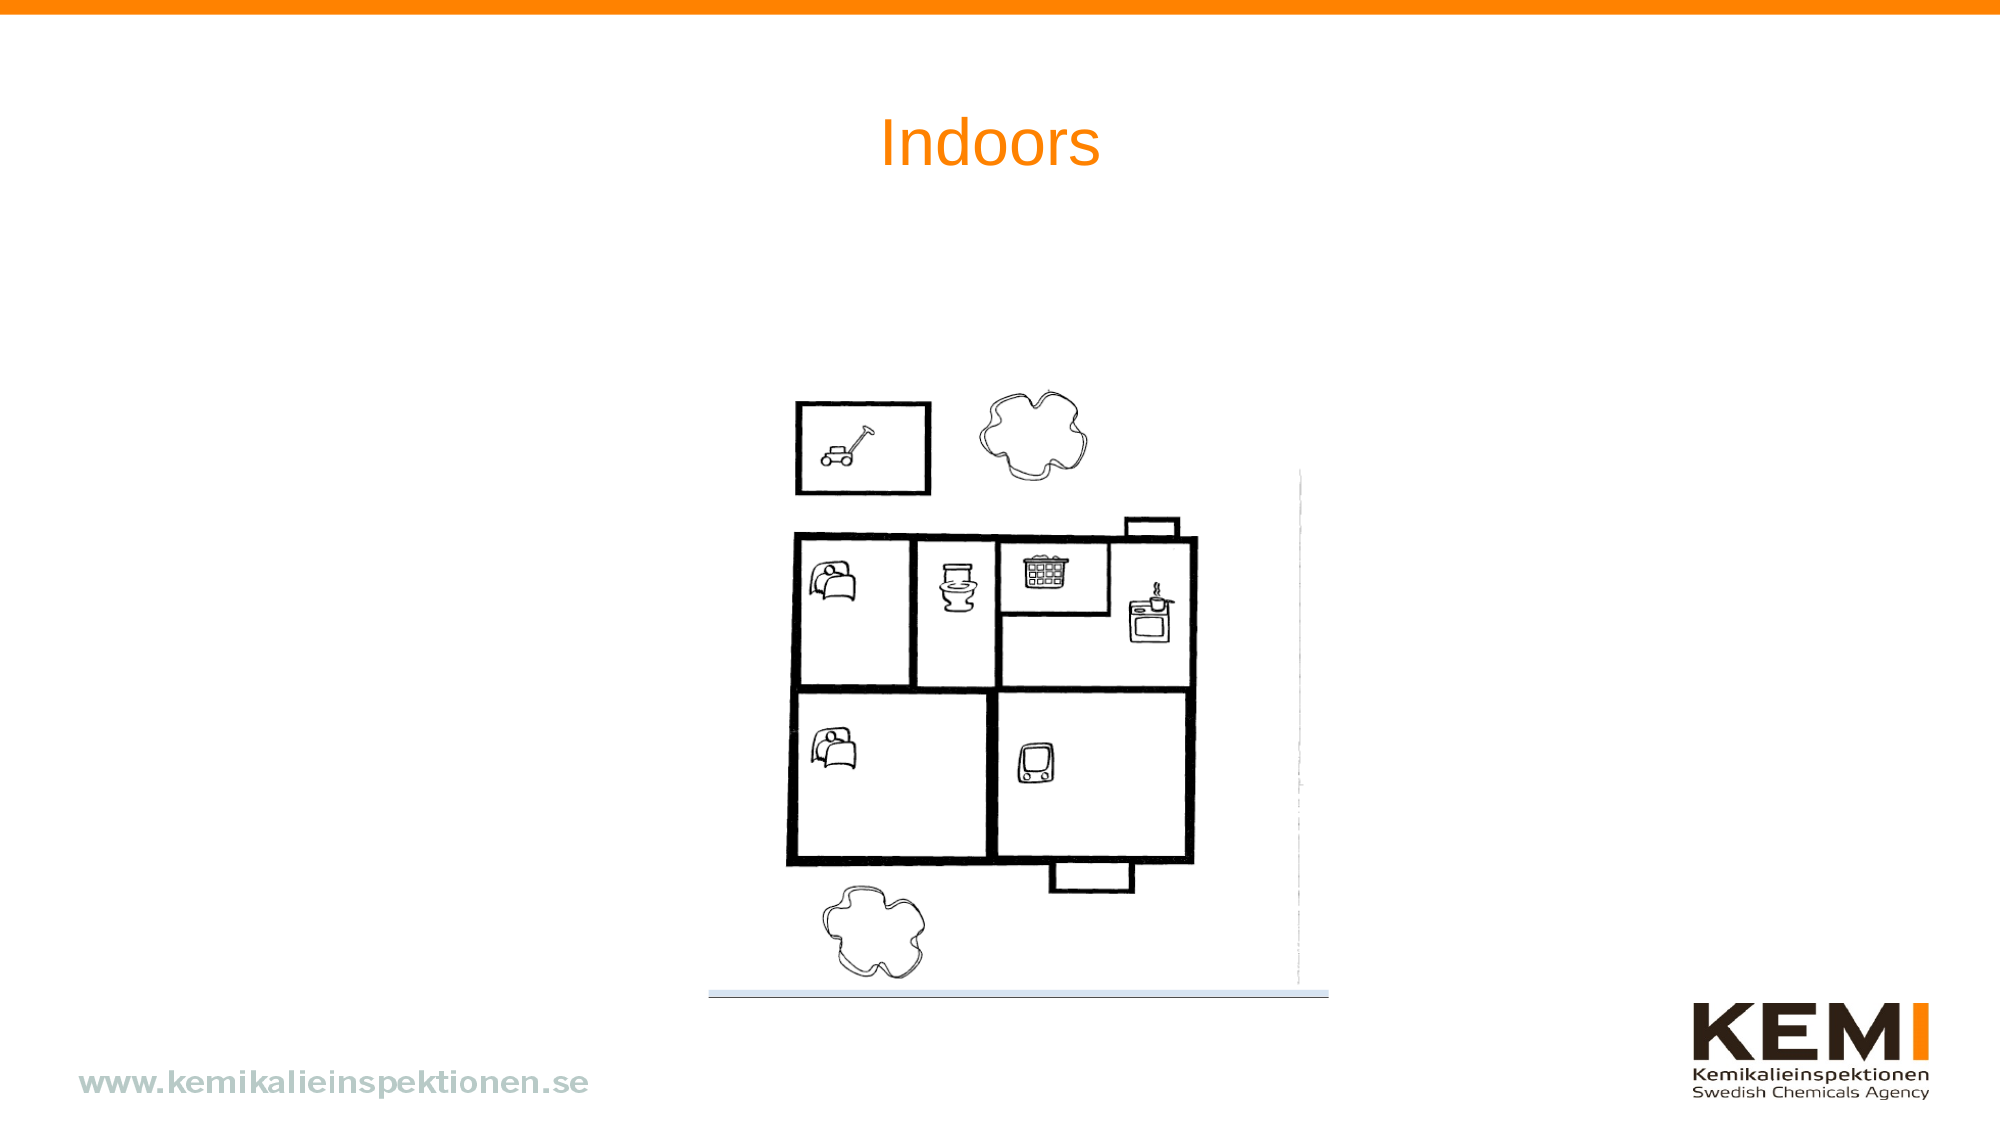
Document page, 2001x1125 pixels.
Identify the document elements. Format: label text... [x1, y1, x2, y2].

title Indoors [99, 45, 1900, 233]
picture [78, 1067, 590, 1100]
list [708, 386, 1329, 1006]
picture [1693, 1003, 1929, 1100]
